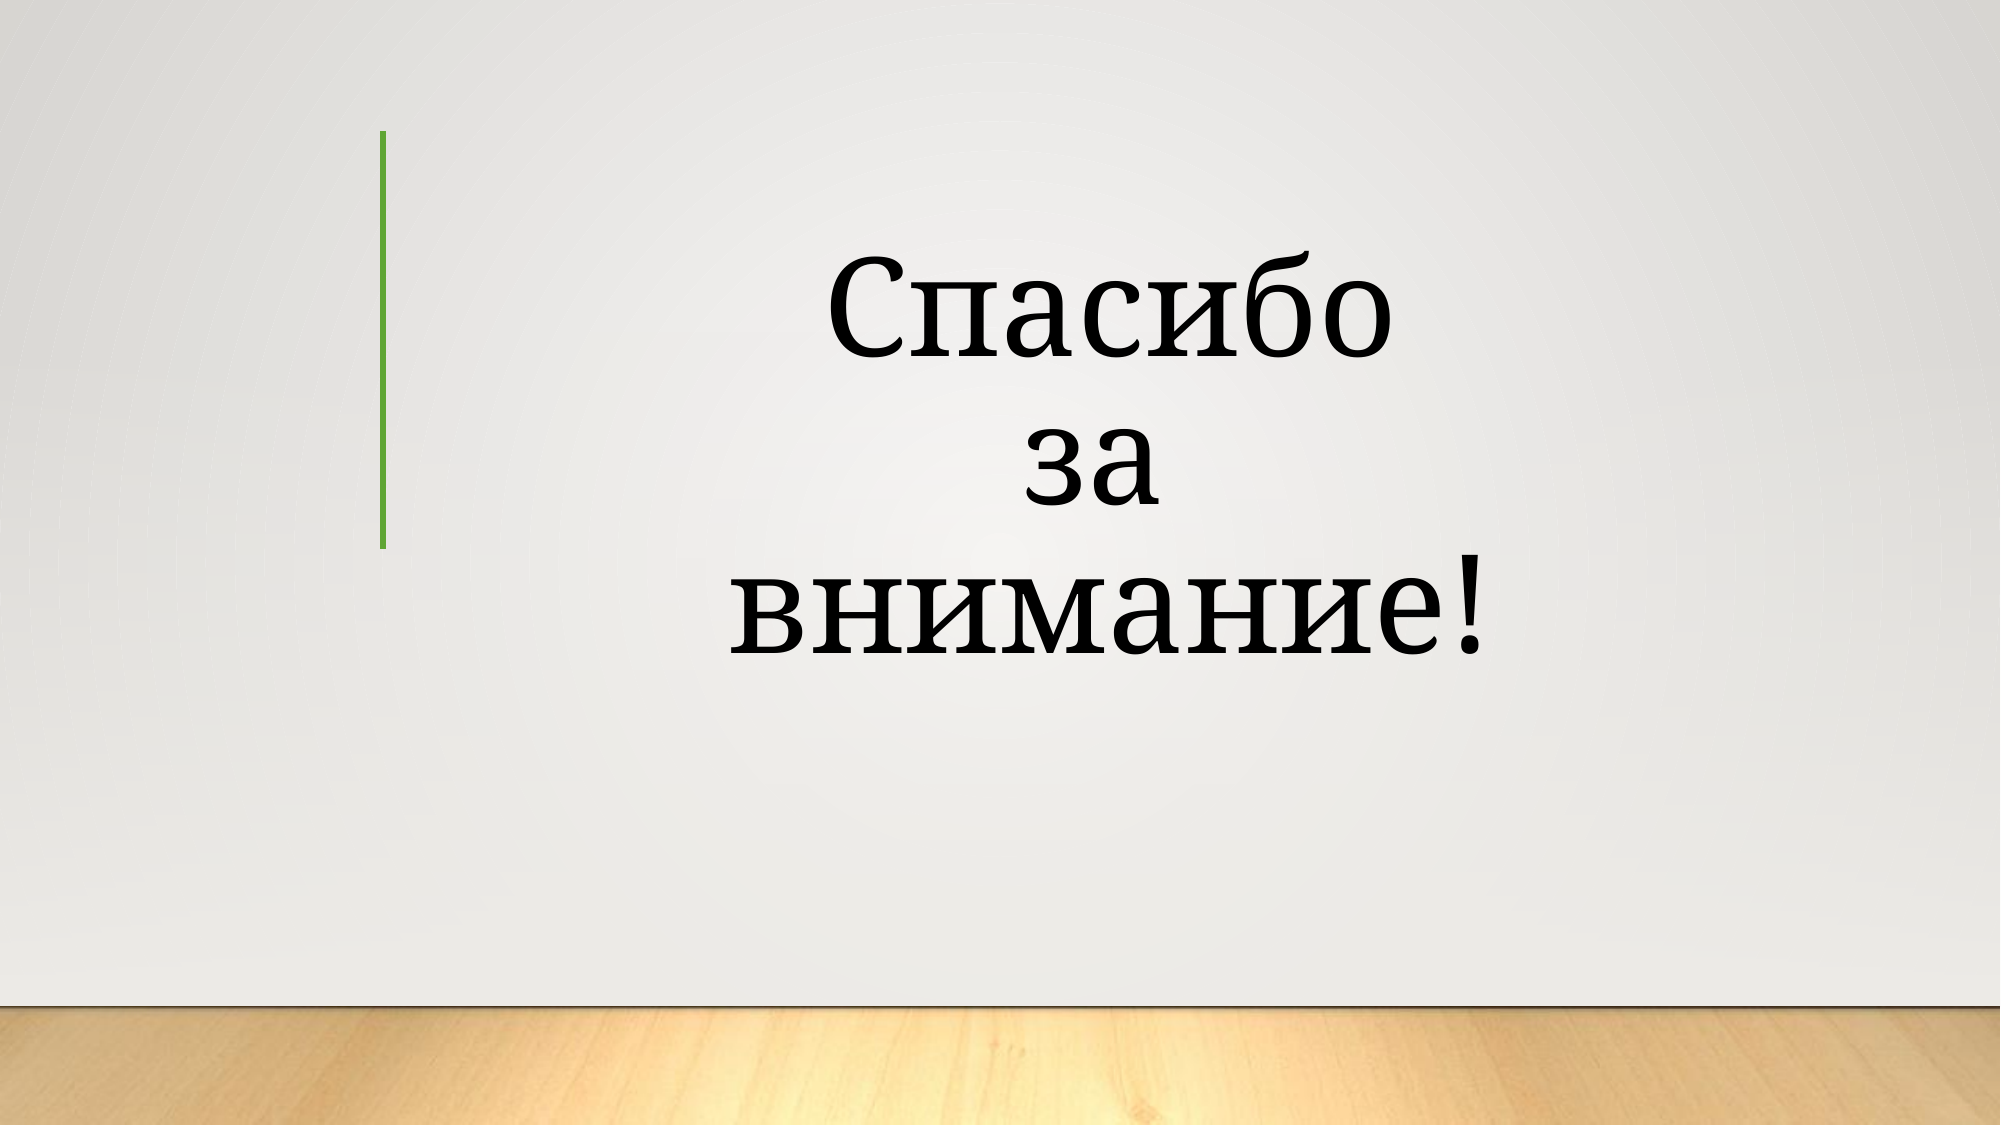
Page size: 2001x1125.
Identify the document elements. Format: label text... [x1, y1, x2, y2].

title Спасибо за внимание! [408, 131, 1814, 683]
picture [0, 1006, 2000, 1125]
